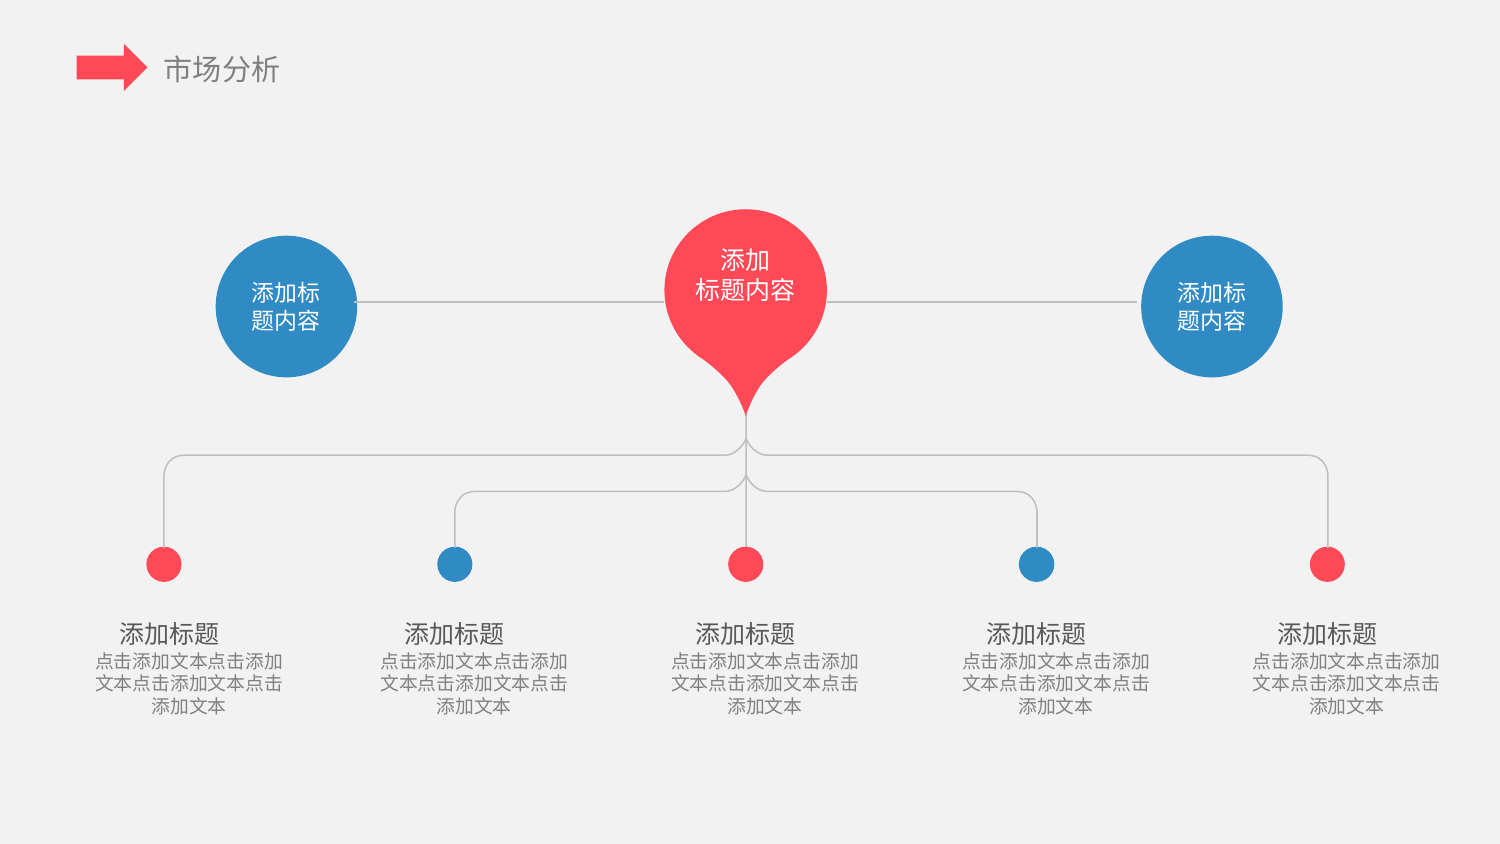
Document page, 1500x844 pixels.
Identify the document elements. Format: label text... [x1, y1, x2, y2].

text_box 点击添加文本点击添加文本点击添加文本点击添加文本 [943, 643, 1168, 723]
text_box 添加标题 [935, 597, 1138, 654]
text_box 点击添加文本点击添加文本点击添加文本点击添加文本 [76, 643, 302, 723]
text_box 点击添加文本点击添加文本点击添加文本点击添加文本 [652, 643, 877, 723]
text_box 添加 标题内容 [662, 207, 829, 419]
text_box [1016, 544, 1057, 585]
text_box 添加标题 [644, 597, 847, 654]
text_box 添加标题 [353, 597, 556, 654]
text_box 点击添加文本点击添加文本点击添加文本点击添加文本 [361, 643, 587, 723]
text_box [1307, 544, 1347, 585]
text_box 添加标题内容 [1139, 233, 1285, 380]
text_box 点击添加文本点击添加文本点击添加文本点击添加文本 [1234, 643, 1459, 723]
text_box [746, 438, 1328, 548]
text_box 添加标题 [1226, 597, 1429, 654]
text_box [435, 544, 475, 585]
text_box [746, 474, 1038, 548]
text_box [163, 438, 746, 548]
text_box 添加标题 [68, 597, 271, 654]
text_box [726, 544, 766, 585]
text_box [144, 544, 184, 585]
text_box 添加标题内容 [213, 233, 360, 380]
text_box [454, 474, 746, 548]
